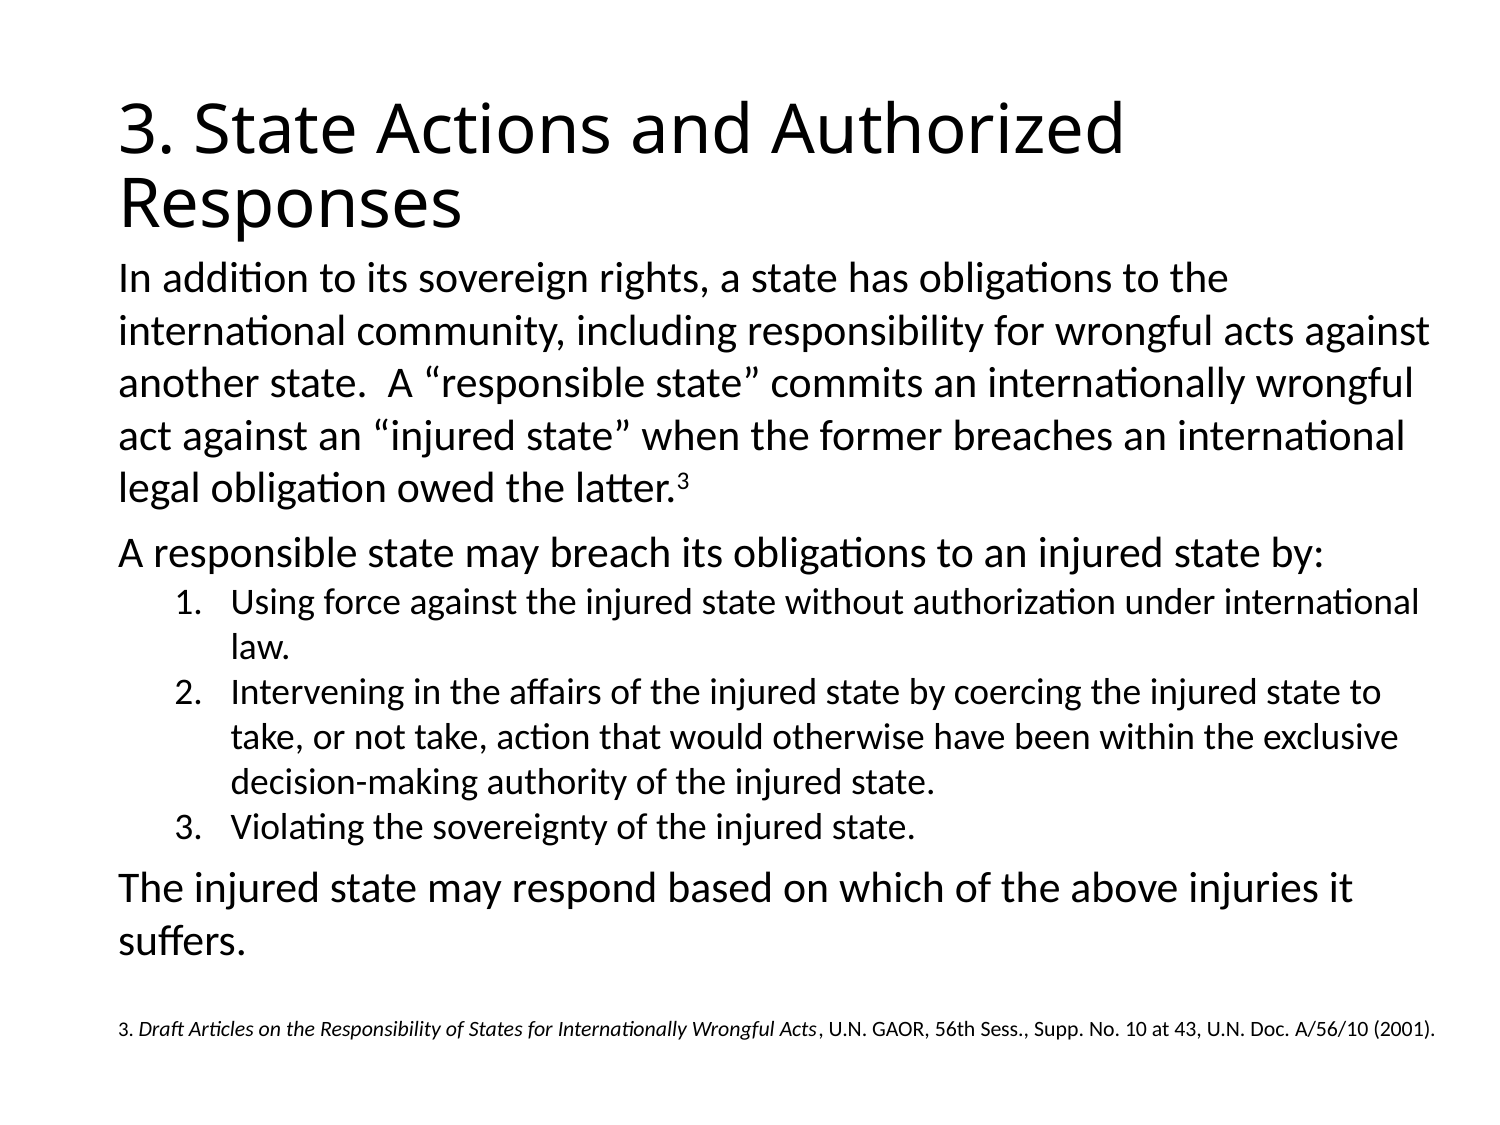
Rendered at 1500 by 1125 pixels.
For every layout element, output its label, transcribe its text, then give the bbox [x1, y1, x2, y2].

list In addition to its sovereign rights, a state has obligations to the international community, including responsibility for wrongful acts against another state. A “responsible state” commits an internationally wrongful act against an “injured state” when the former breaches an international legal obligation owed the latter.3 A responsible state may breach its obligations to an injured state by: Using force against the injured state without authorization under international law. Intervening in the affairs of the injured state by coercing the injured state to take, or not take, action that would otherwise have been within the exclusive decision-making authority of the injured state. Violating the sovereignty of the injured state. The injured state may respond based on which of the above injuries it suffers. 3. Draft Articles on the Responsibility of States for Internationally Wrongful Acts, U.N. GAOR, 56th Sess., Supp. No. 10 at 43, U.N. Doc. A/56/10 (2001). [102, 241, 1478, 956]
title 3. State Actions and Authorized Responses [102, 59, 1398, 241]
